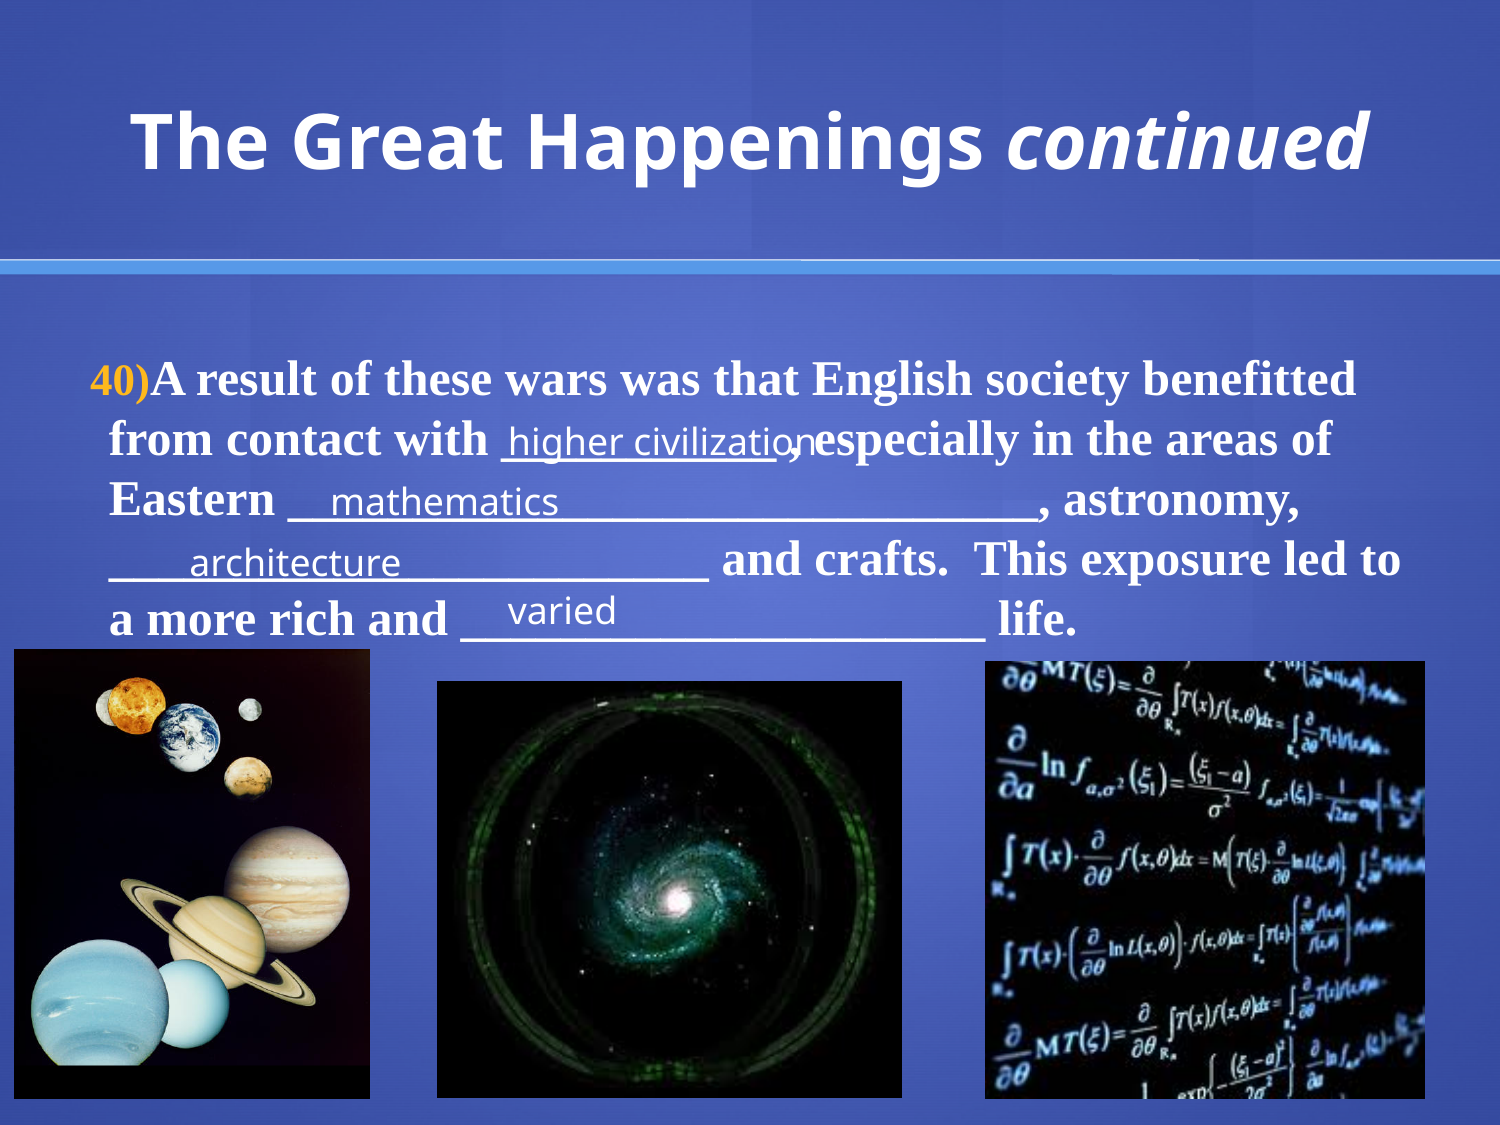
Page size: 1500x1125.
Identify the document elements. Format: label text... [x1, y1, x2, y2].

text_box mathematics [315, 471, 821, 531]
picture [984, 660, 1427, 1100]
picture [436, 680, 903, 1100]
list A result of these wars was that English society benefitted from contact with ___________ , especially in the areas of Eastern ______________________________, astronomy, ________________________ and crafts. This exposure led to a more rich and _____________________ life. [75, 337, 1425, 988]
title The Great Happenings continued [75, 45, 1425, 233]
text_box architecture [174, 531, 494, 592]
text_box varied [493, 579, 874, 640]
picture [13, 648, 371, 1100]
text_box higher civilization [493, 410, 932, 471]
